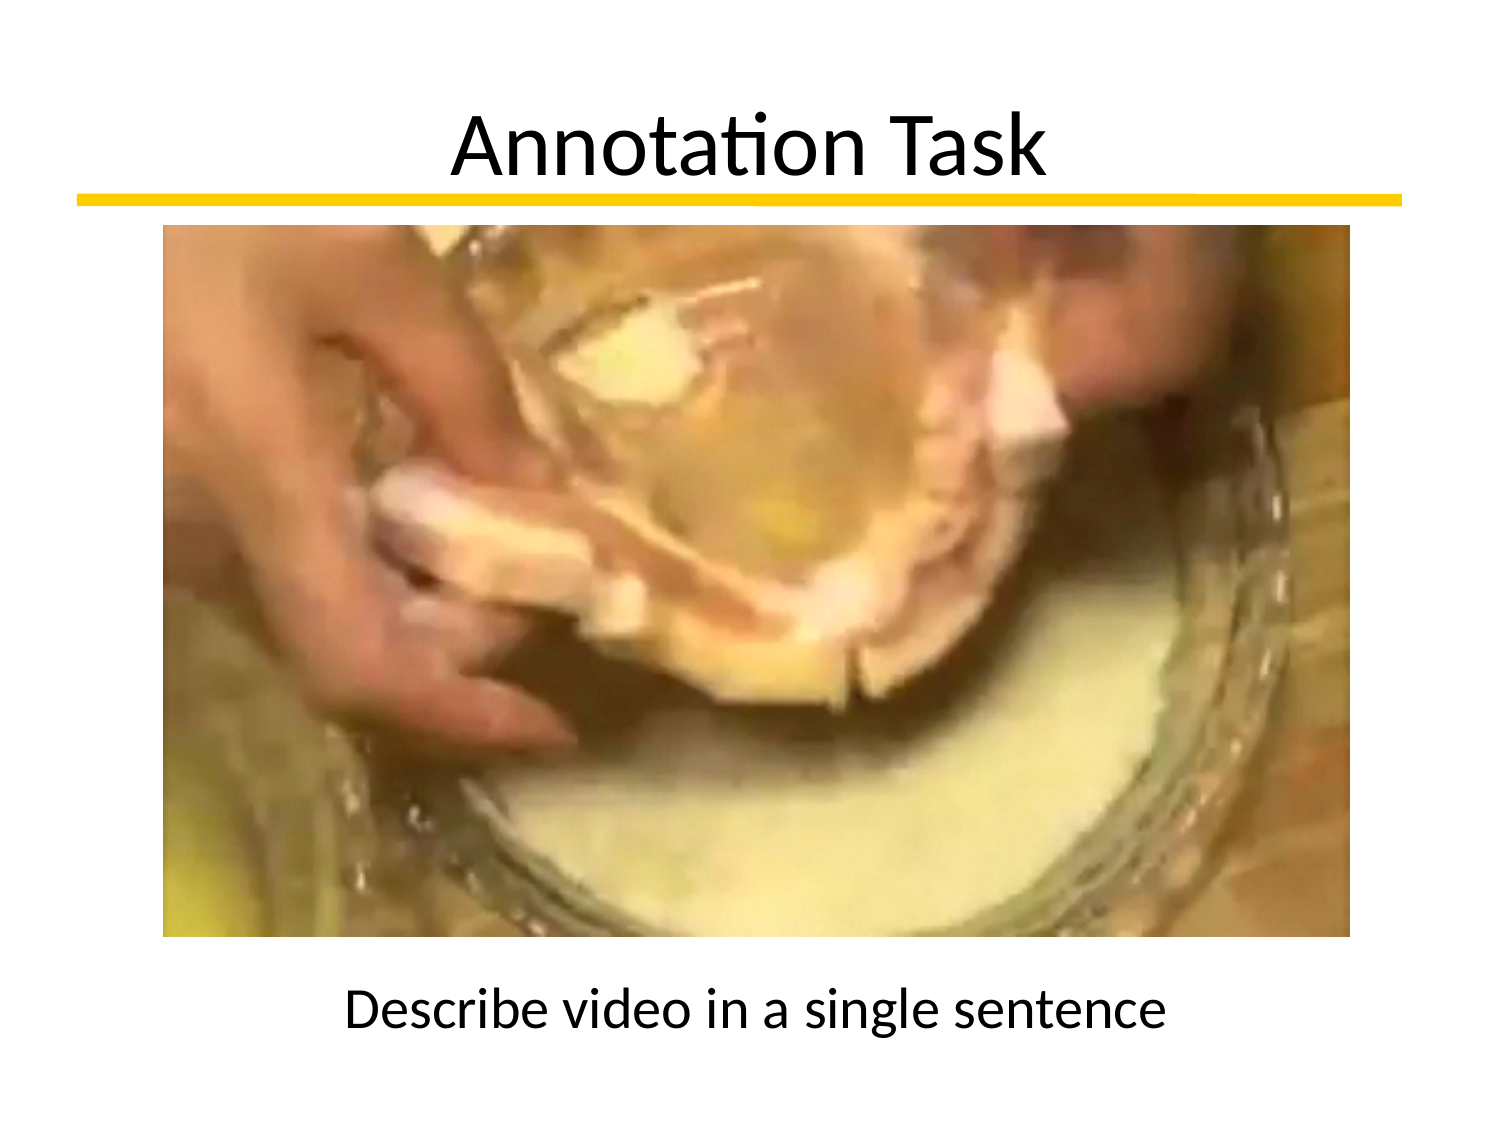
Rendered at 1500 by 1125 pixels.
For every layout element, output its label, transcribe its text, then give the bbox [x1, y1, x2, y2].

title Annotation Task [75, 45, 1425, 233]
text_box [162, 224, 1351, 938]
text_box Describe video in a single sentence [162, 962, 1350, 1048]
